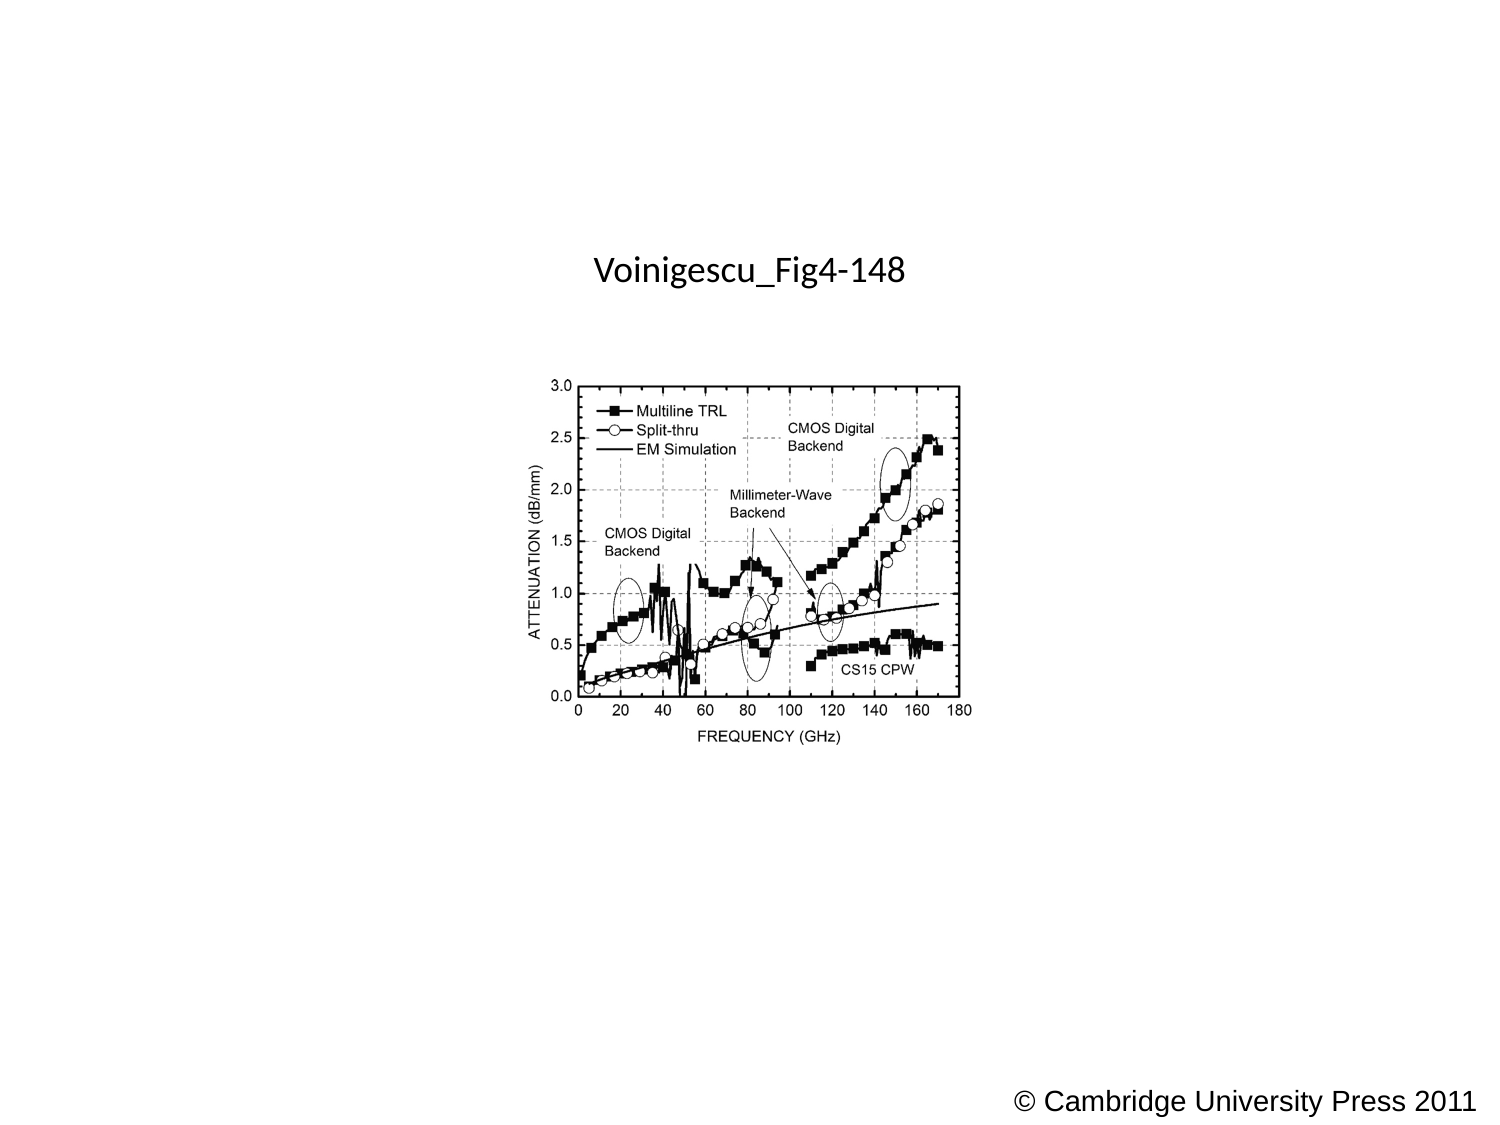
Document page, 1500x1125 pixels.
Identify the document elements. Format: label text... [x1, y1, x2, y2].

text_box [527, 237, 973, 746]
text_box © Cambridge University Press 2011 [907, 1074, 1493, 1125]
